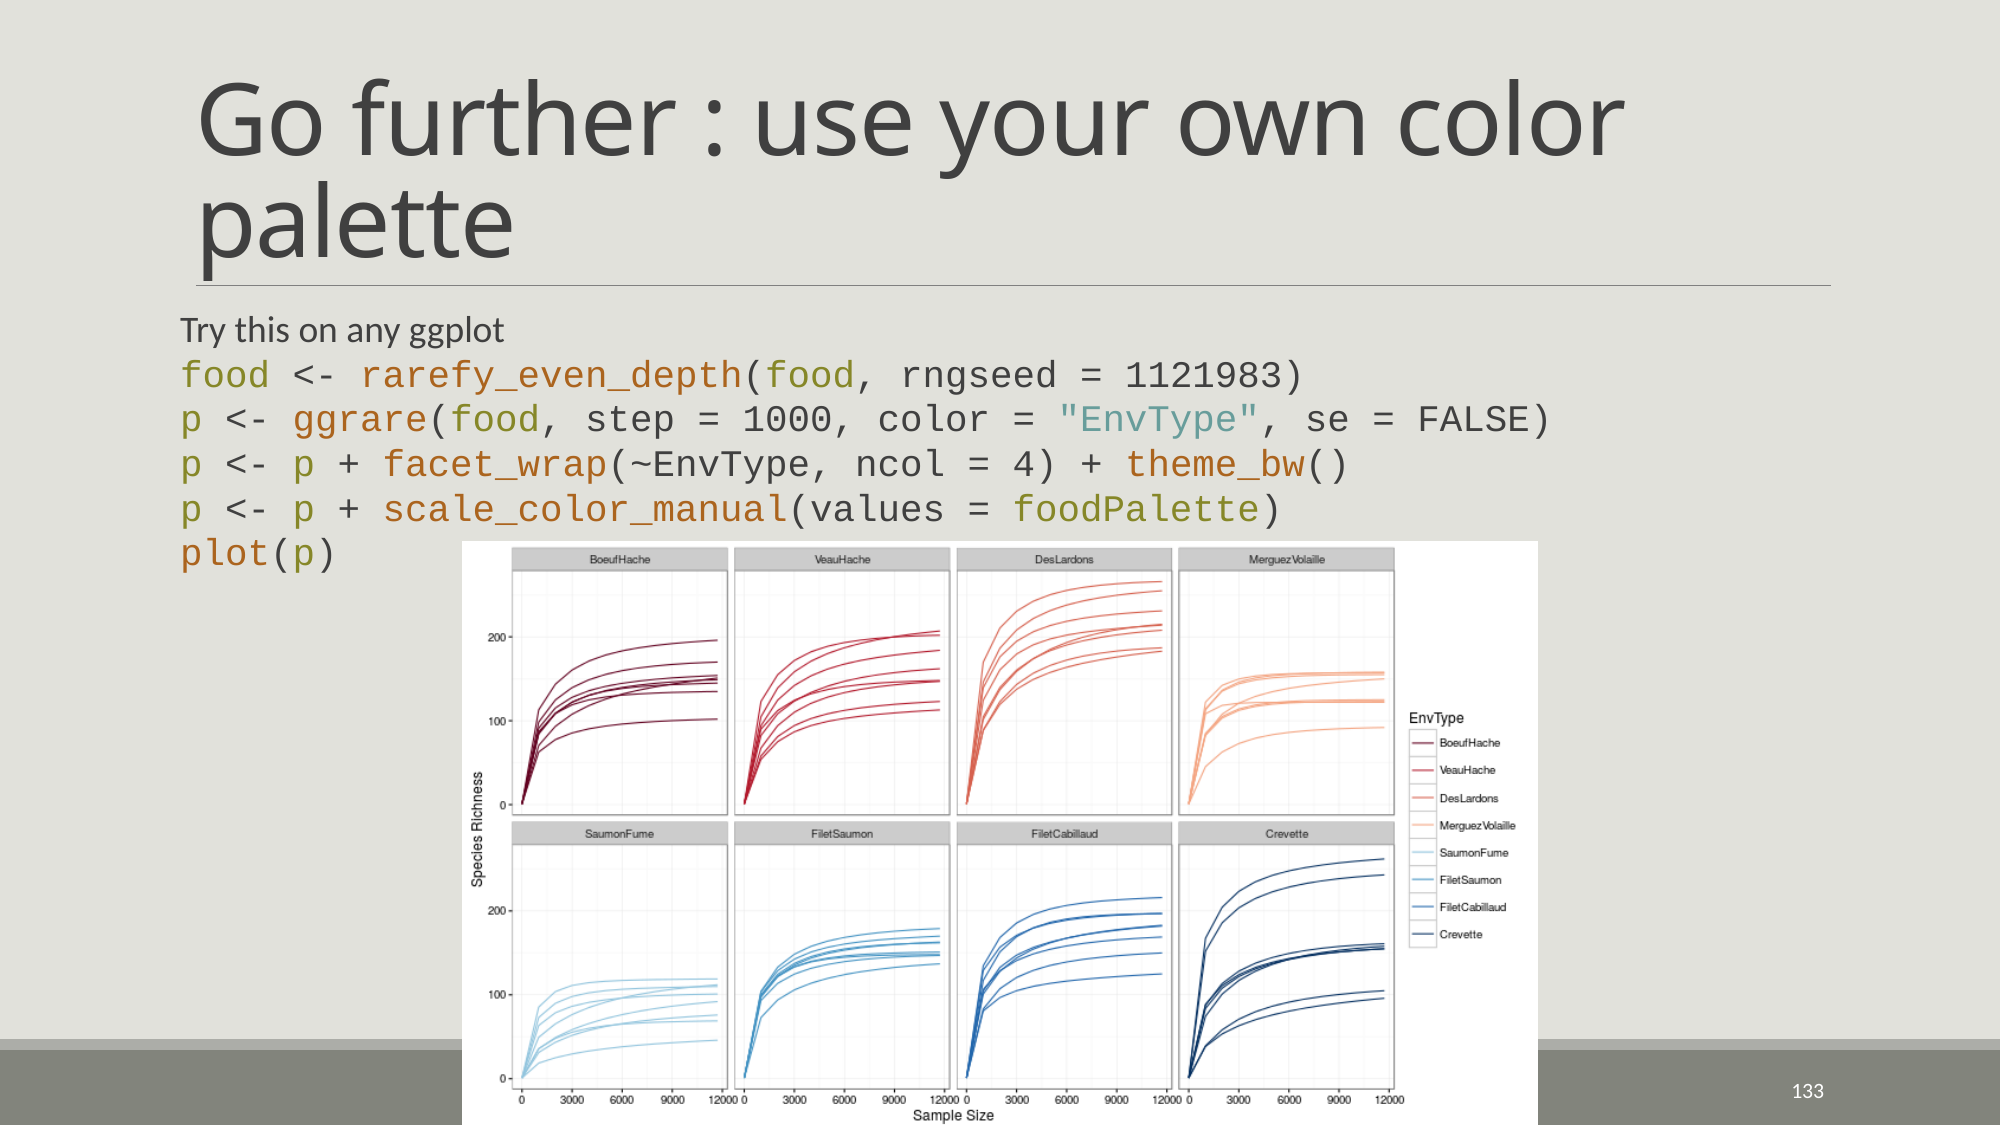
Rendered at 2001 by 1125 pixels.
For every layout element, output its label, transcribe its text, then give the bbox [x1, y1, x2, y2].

list Try this on any ggplot food <- rarefy_even_depth(food, rngseed = 1121983) p <- ggrare(food, step = 1000, color = "EnvType", se = FALSE) p <- p + facet_wrap(~EnvType, ncol = 4) + theme_bw() p <- p + scale_color_manual(values = foodPalette) plot(p) [180, 302, 1830, 963]
title Go further : use your own color palette [180, 47, 1830, 285]
slide_number 133 [1624, 1059, 1840, 1120]
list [462, 540, 1538, 1125]
